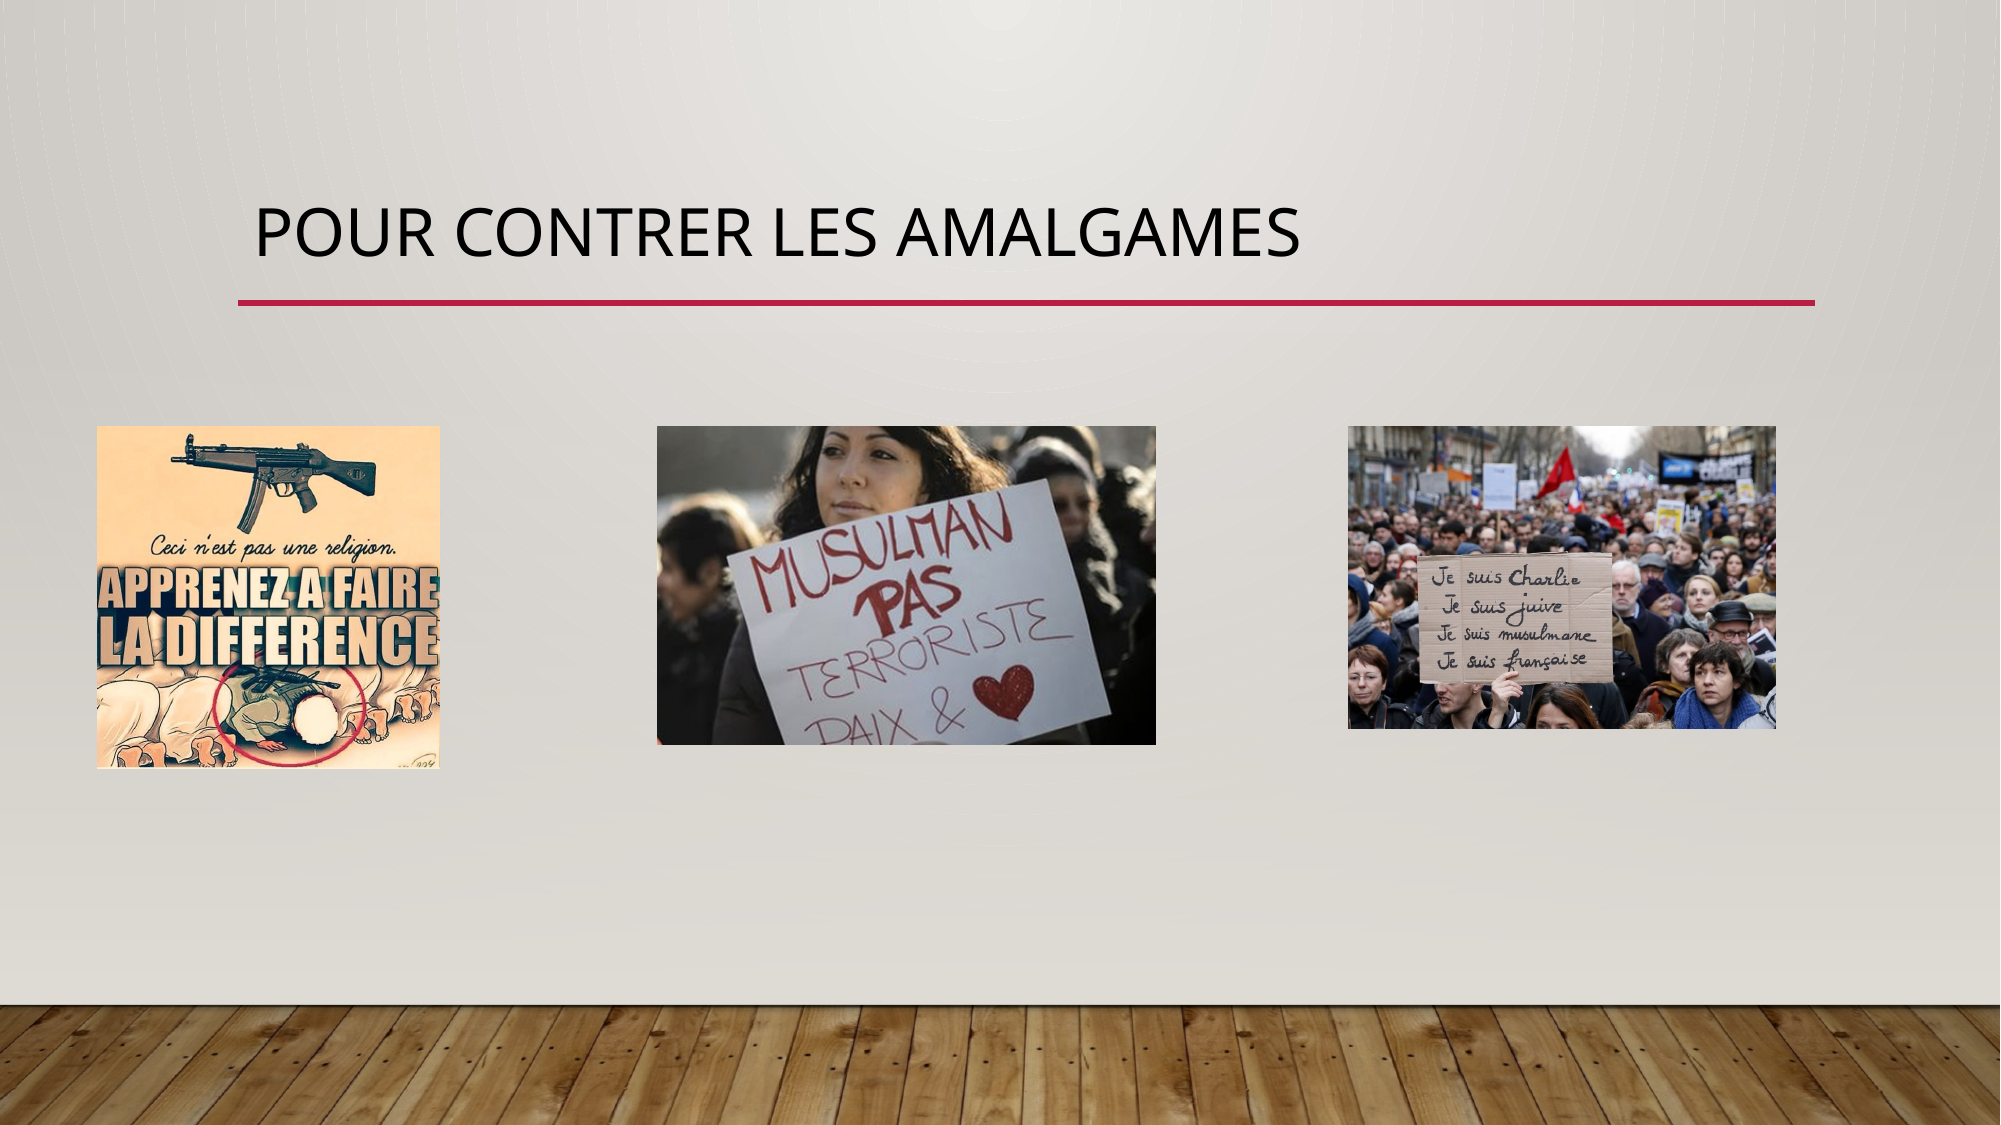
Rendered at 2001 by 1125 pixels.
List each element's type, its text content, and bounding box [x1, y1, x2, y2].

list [96, 426, 440, 769]
picture [656, 426, 1156, 745]
picture [1348, 426, 1777, 729]
picture [0, 1005, 2000, 1125]
title Pour contrer Les amalgames [238, 190, 1814, 305]
